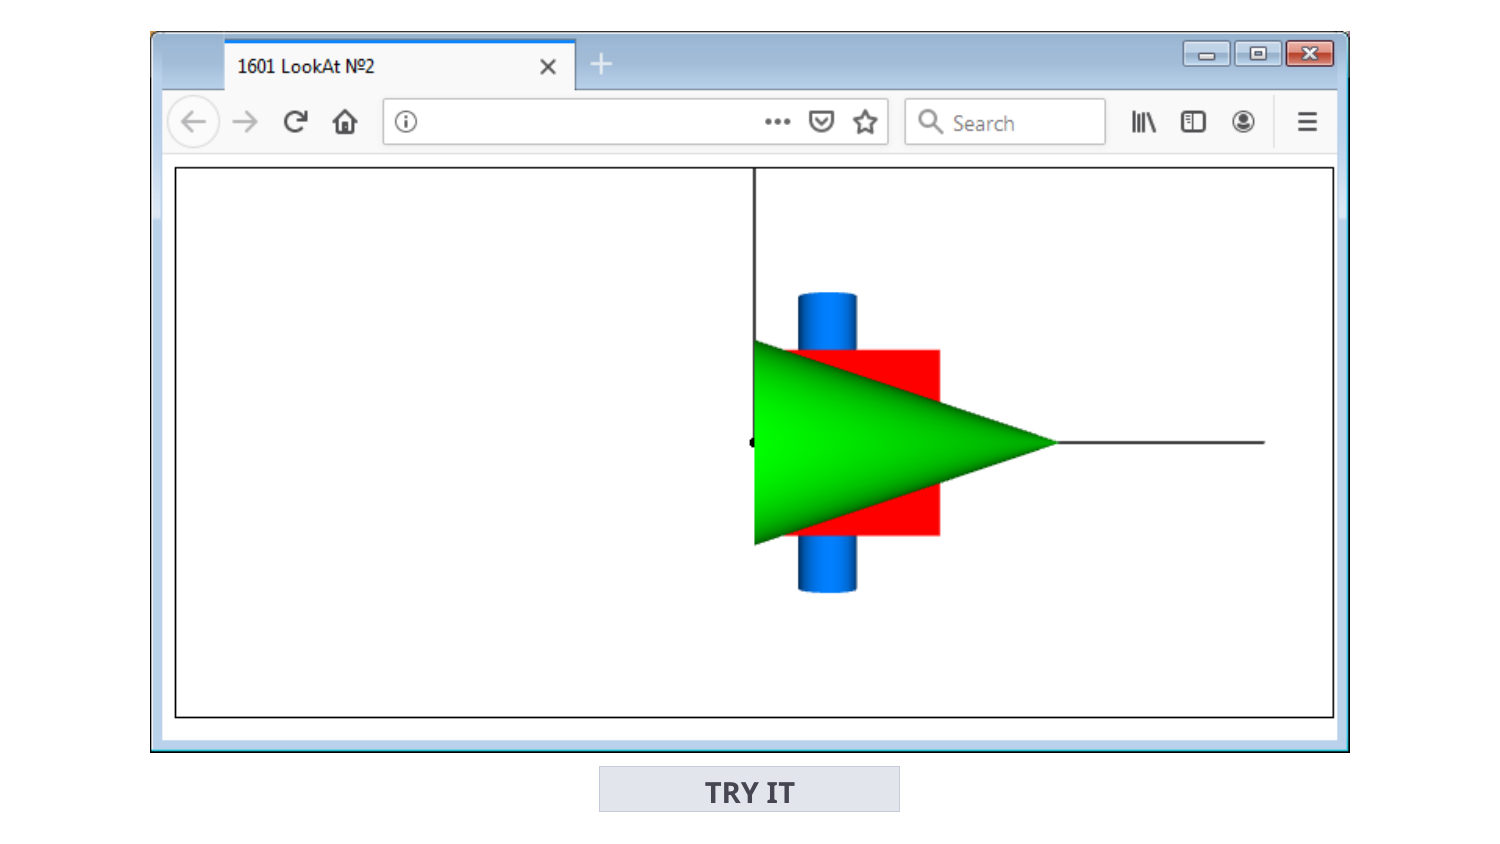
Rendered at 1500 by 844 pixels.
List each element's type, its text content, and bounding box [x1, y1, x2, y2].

text_box TRY IT [599, 766, 900, 812]
picture [149, 31, 1351, 753]
